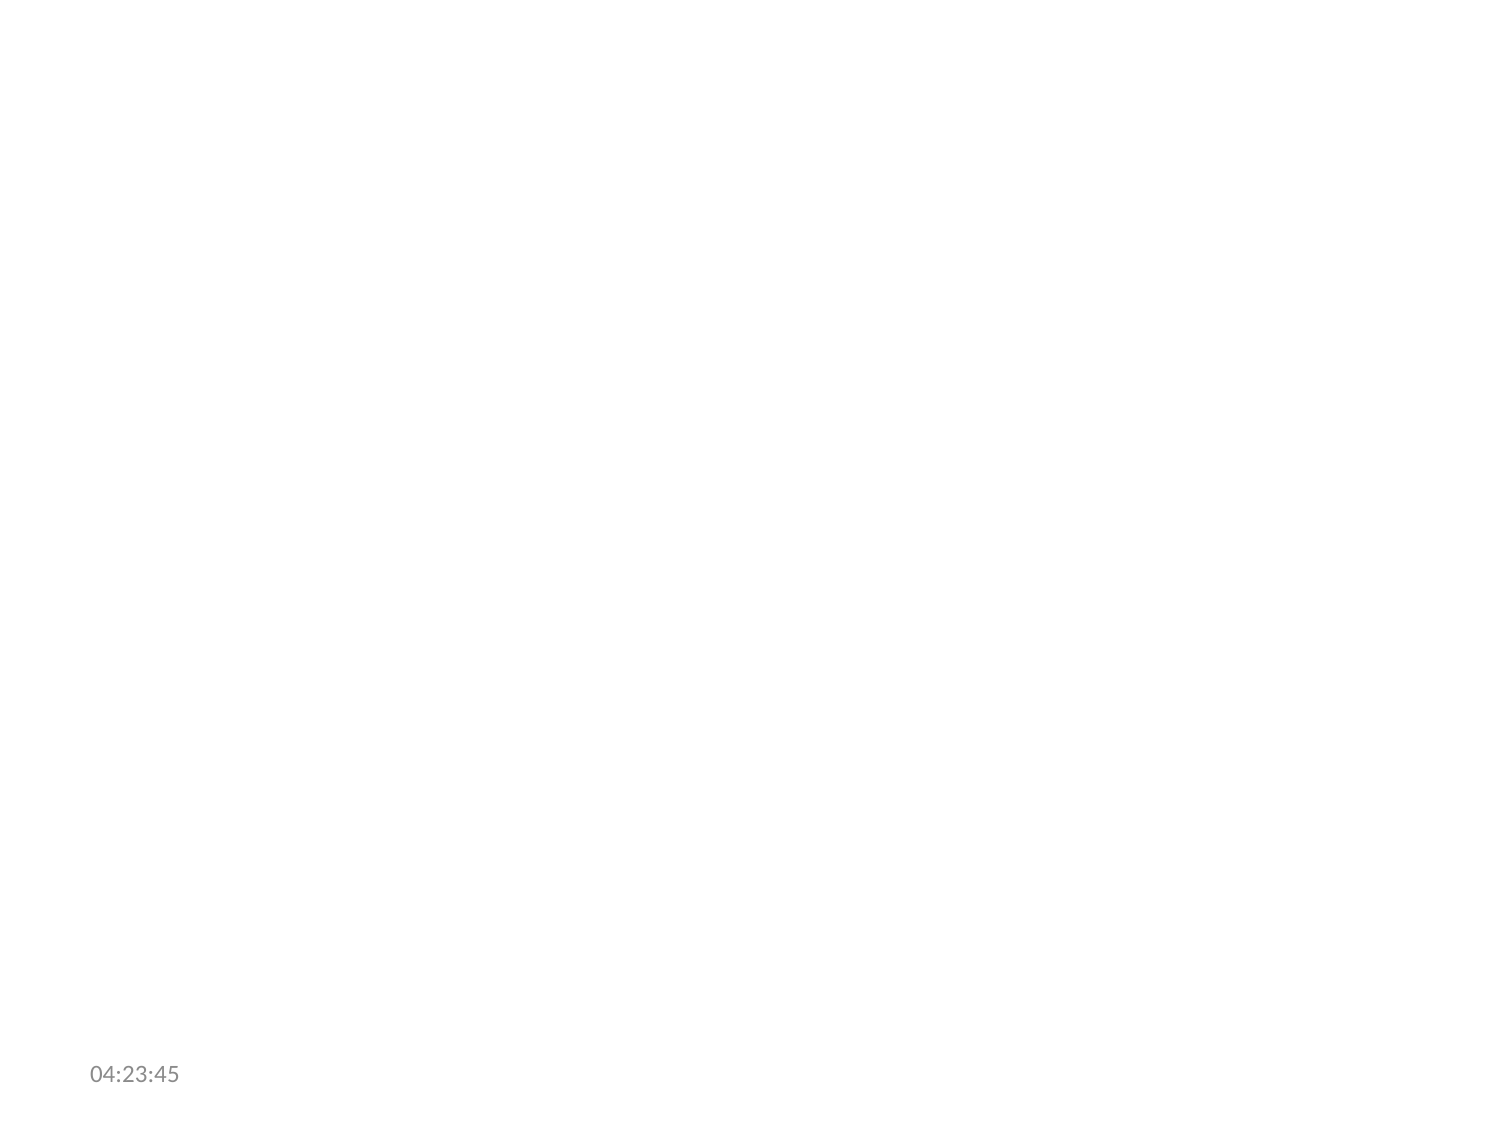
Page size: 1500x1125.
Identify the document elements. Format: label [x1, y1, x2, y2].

slide_number [75, 1042, 425, 1103]
